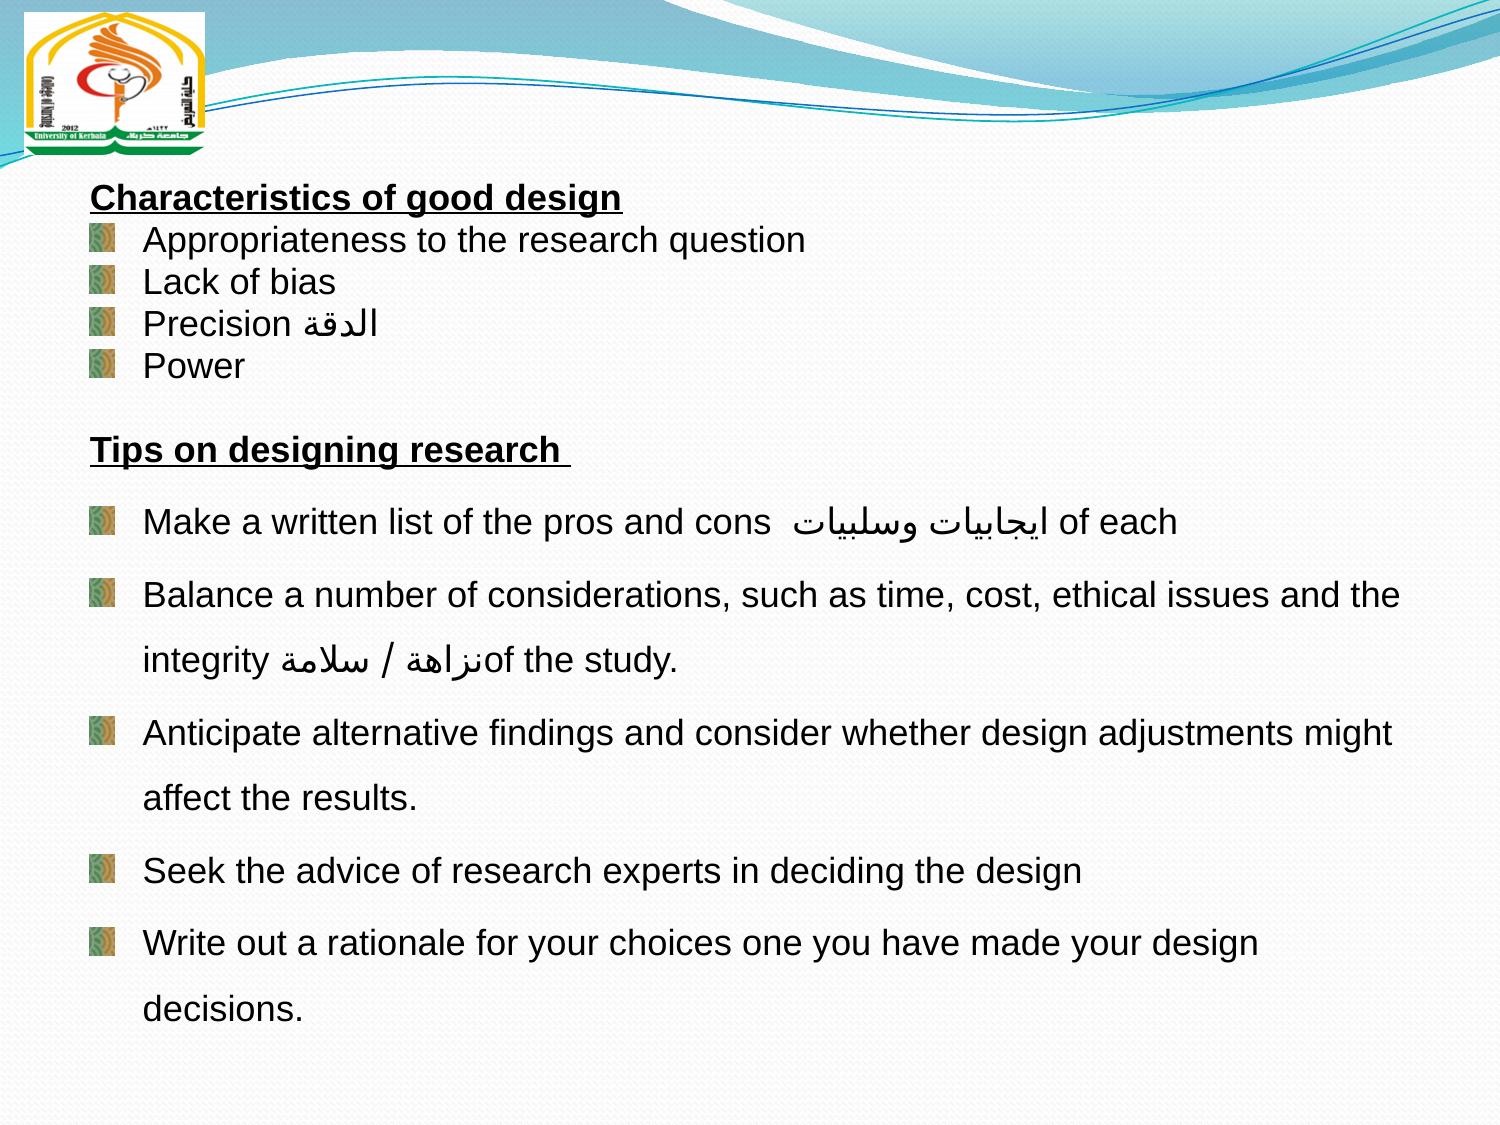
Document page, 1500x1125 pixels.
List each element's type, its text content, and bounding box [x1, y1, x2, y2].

picture [89, 716, 115, 745]
picture [89, 506, 115, 535]
picture [89, 854, 115, 883]
picture [89, 349, 115, 378]
picture [89, 223, 115, 252]
list Characteristics of good design Appropriateness to the research question Lack of bias Precision الدقة Power Tips on designing research Make a written list of the pros and cons ايجابيات وسلبيات of each Balance a number of considerations, such as time, cost, ethical issues and the integrity نزاهة / سلامةof the study. Anticipate alternative findings and consider whether design adjustments might affect the results. Seek the advice of research experts in deciding the design Write out a rationale for your choices one you have made your design decisions. [75, 174, 1425, 1038]
picture [24, 12, 206, 155]
picture [89, 265, 115, 294]
picture [89, 307, 115, 336]
picture [89, 578, 115, 607]
picture [89, 927, 115, 956]
